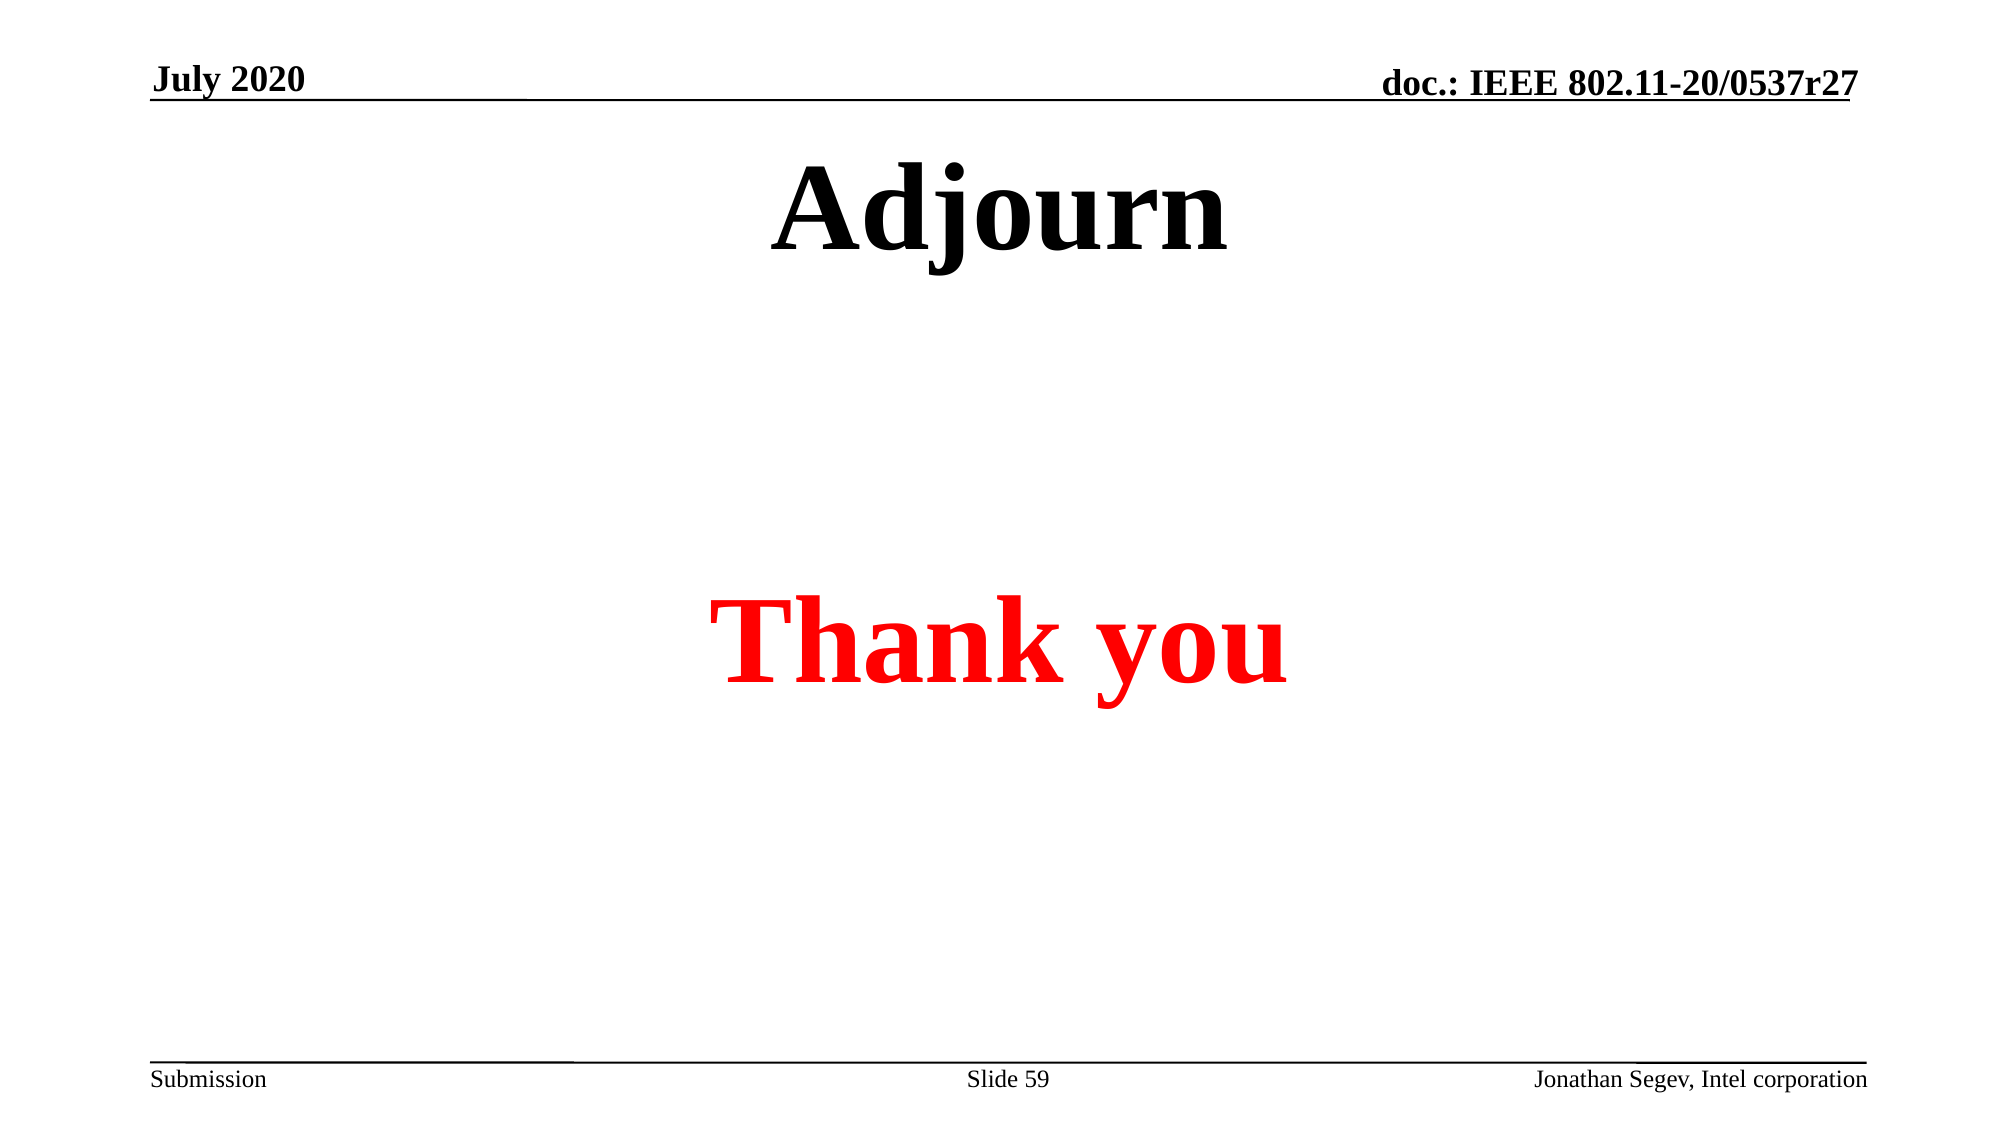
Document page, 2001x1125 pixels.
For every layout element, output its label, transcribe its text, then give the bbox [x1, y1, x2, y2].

slide_number Slide 59 [950, 1061, 1067, 1123]
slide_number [152, 54, 563, 100]
list Thank you [149, 324, 1850, 1000]
title Adjourn [149, 112, 1850, 288]
footer Jonathan Segev, Intel corporation [1171, 1061, 1869, 1093]
